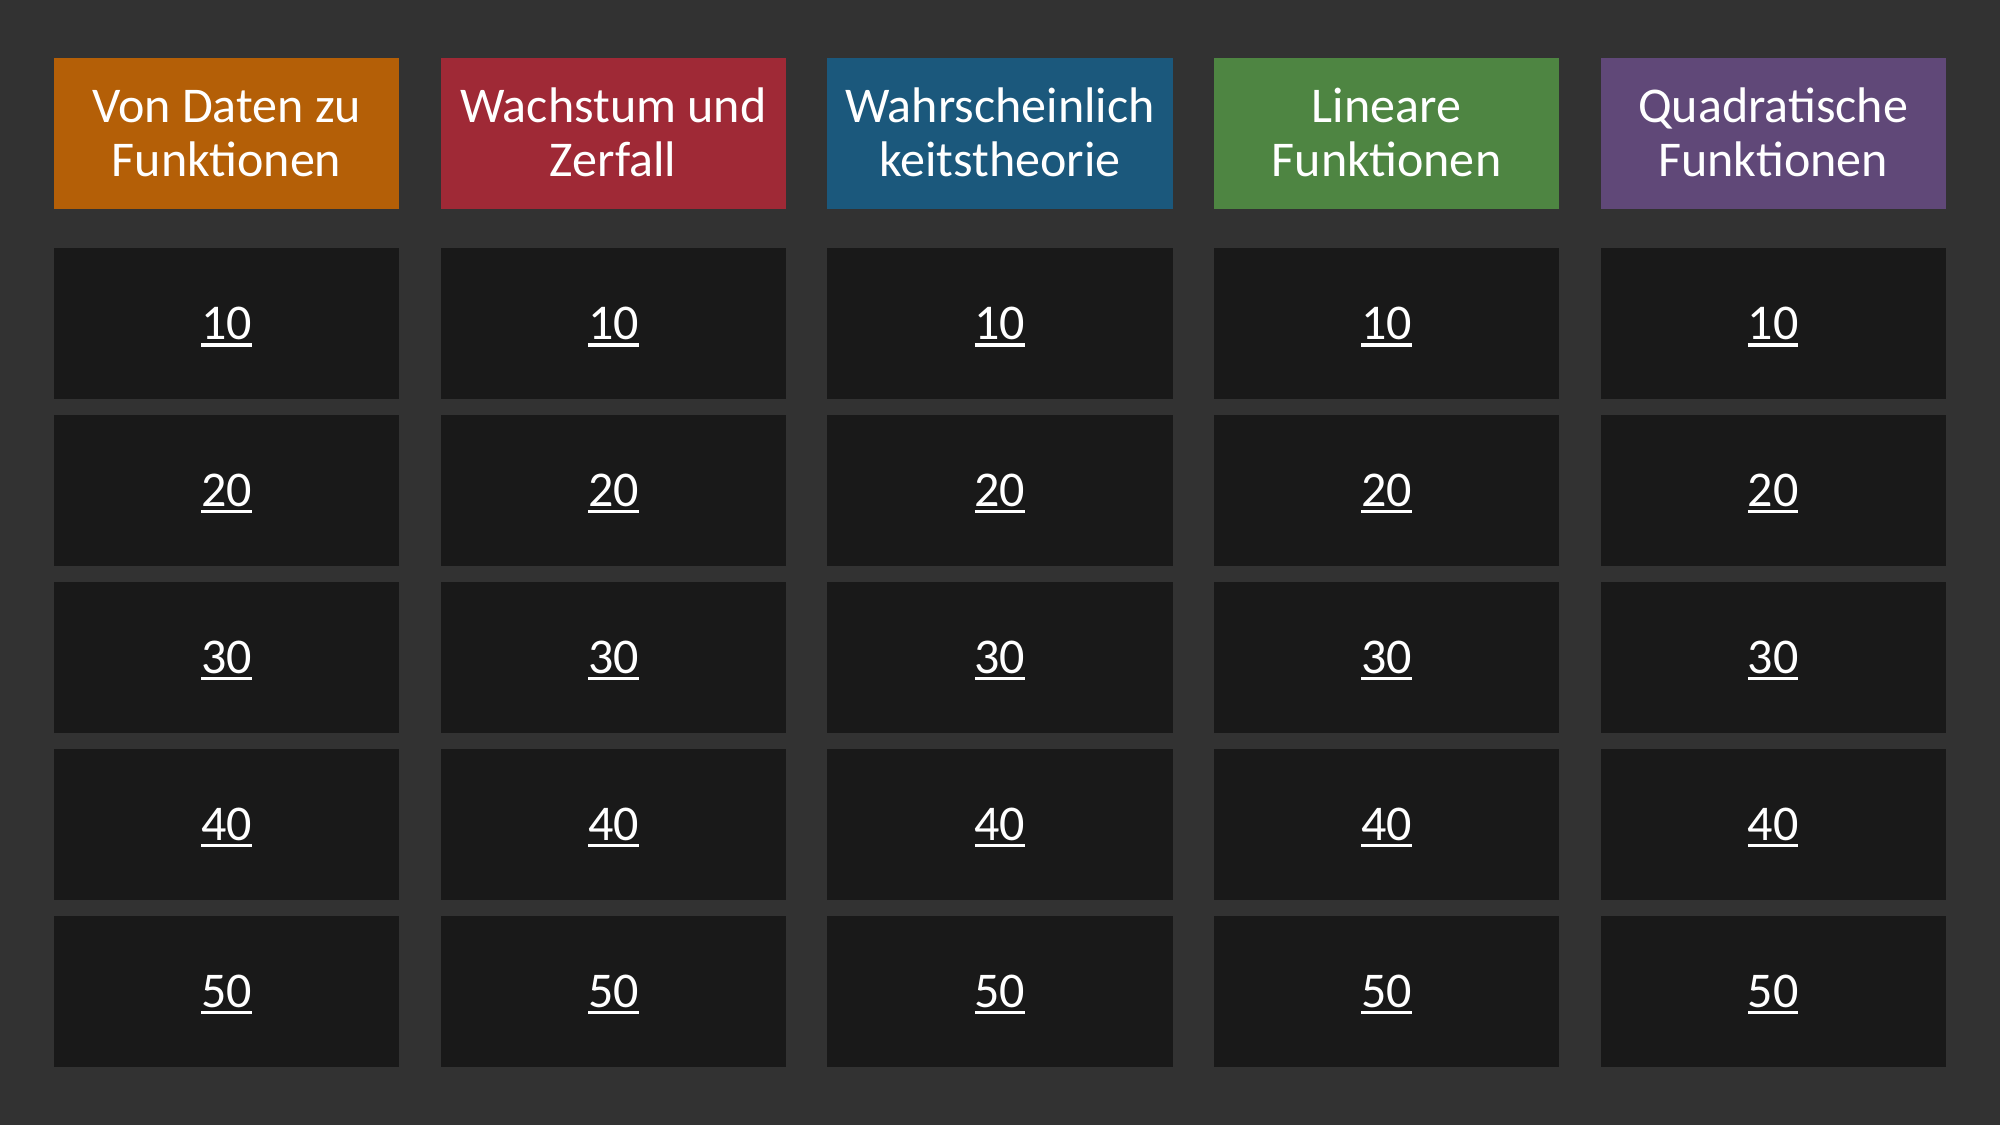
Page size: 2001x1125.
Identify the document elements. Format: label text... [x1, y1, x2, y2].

list 40 [1601, 749, 1946, 900]
list Wahrscheinlichkeitstheorie [827, 58, 1173, 209]
list 50 [1214, 916, 1559, 1067]
list 50 [1601, 916, 1946, 1067]
list 30 [1214, 582, 1559, 733]
list 20 [441, 415, 786, 566]
list 40 [827, 749, 1173, 900]
list 30 [827, 582, 1173, 733]
list 50 [441, 916, 786, 1067]
list 10 [441, 248, 786, 399]
list 30 [54, 582, 399, 733]
list 40 [441, 749, 786, 900]
list 20 [1214, 415, 1559, 566]
list 20 [827, 415, 1173, 566]
list 40 [54, 749, 399, 900]
list Lineare Funktionen [1214, 58, 1559, 209]
list Von Daten zu Funktionen [54, 58, 399, 209]
list 30 [441, 582, 786, 733]
list Quadratische Funktionen [1601, 58, 1946, 209]
list 10 [54, 248, 399, 399]
list 20 [1601, 415, 1946, 566]
list Wachstum und Zerfall [441, 58, 786, 209]
list 50 [54, 916, 399, 1067]
list 30 [1601, 582, 1946, 733]
list 40 [1214, 749, 1559, 900]
list 10 [1214, 248, 1559, 399]
list 10 [1601, 248, 1946, 399]
list 10 [827, 248, 1173, 399]
list 20 [54, 415, 399, 566]
list 50 [827, 916, 1173, 1067]
